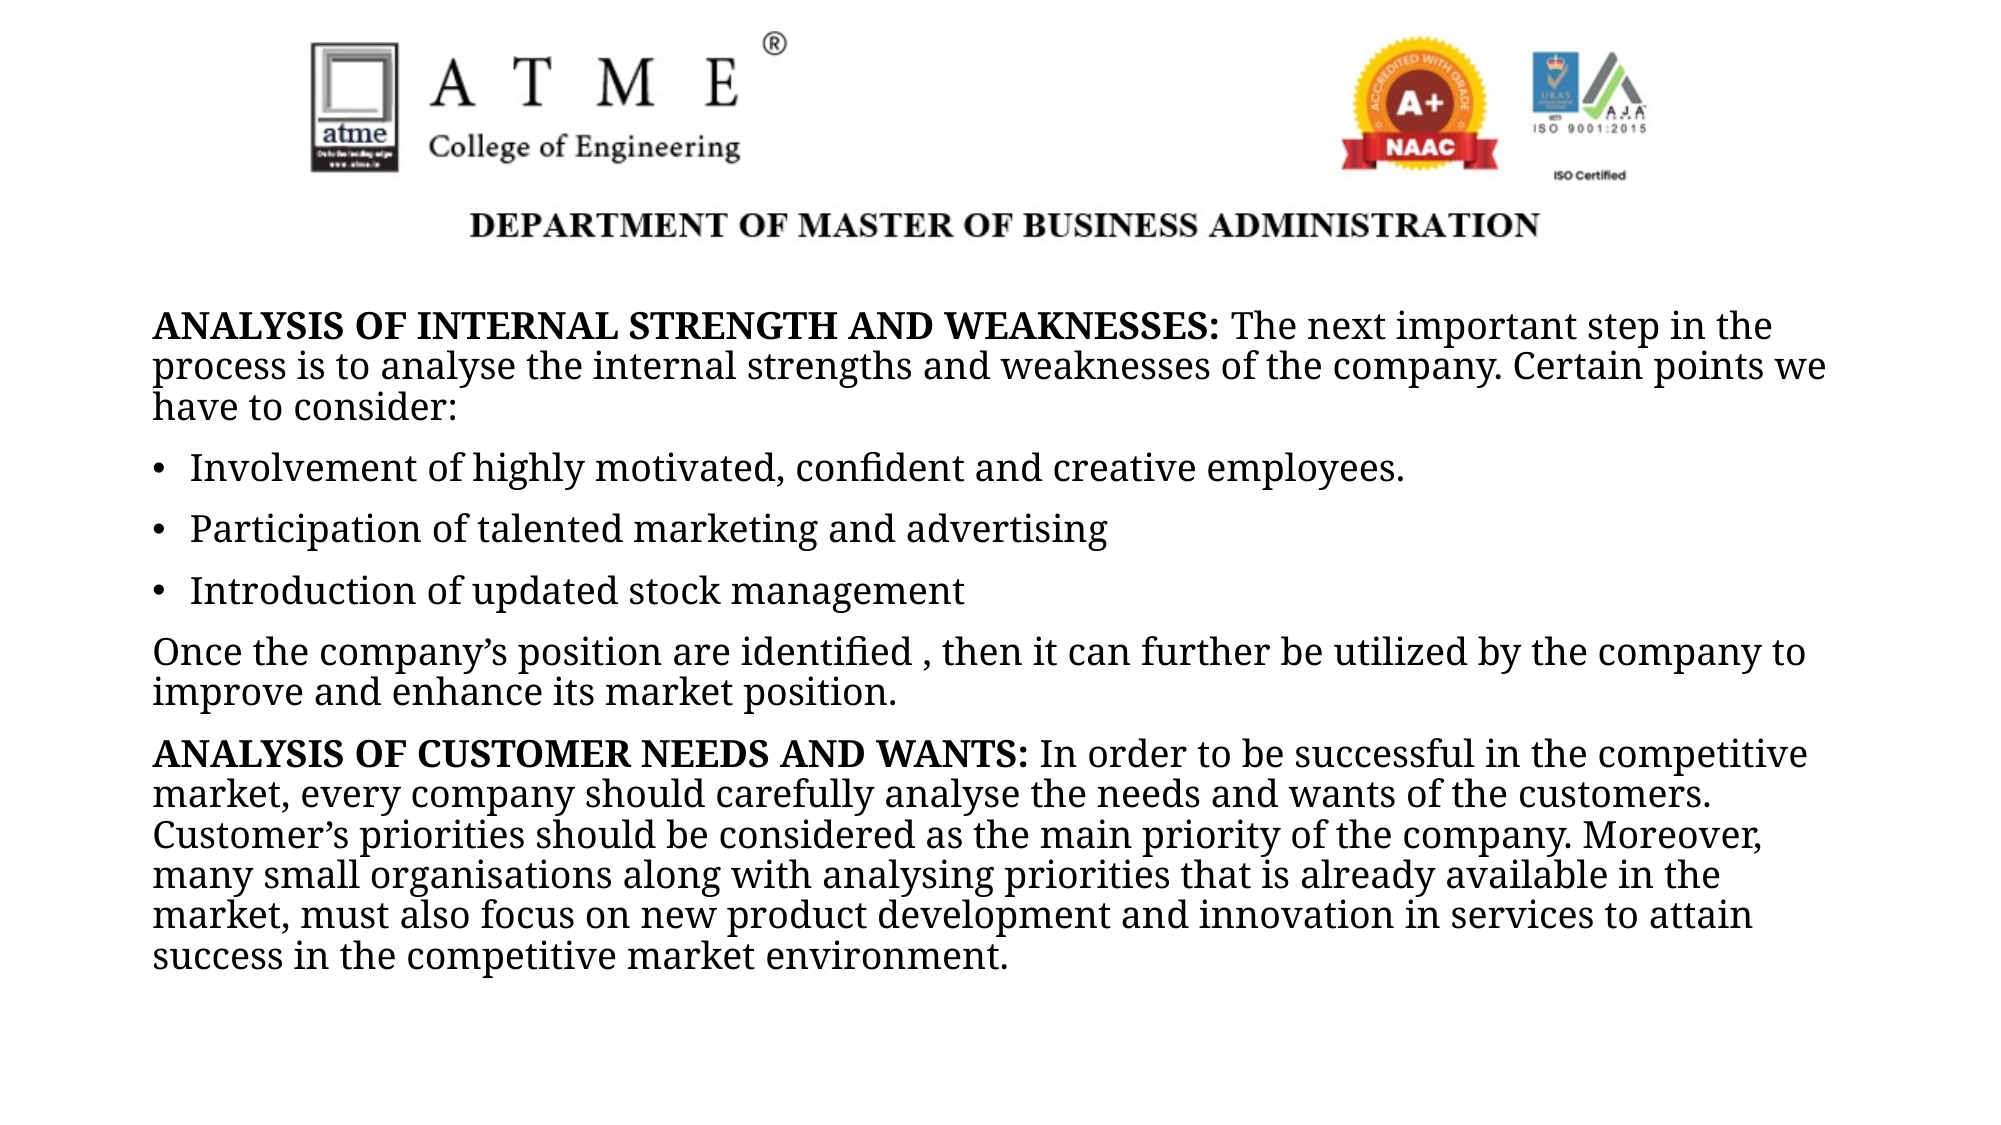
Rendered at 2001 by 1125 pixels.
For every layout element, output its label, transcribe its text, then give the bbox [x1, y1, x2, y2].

picture [303, 30, 1697, 245]
list ANALYSIS OF INTERNAL STRENGTH AND WEAKNESSES: The next important step in the process is to analyse the internal strengths and weaknesses of the company. Certain points we have to consider: Involvement of highly motivated, confident and creative employees. Participation of talented marketing and advertising Introduction of updated stock management Once the company’s position are identified , then it can further be utilized by the company to improve and enhance its market position. ANALYSIS OF CUSTOMER NEEDS AND WANTS: In order to be successful in the competitive market, every company should carefully analyse the needs and wants of the customers. Customer’s priorities should be considered as the main priority of the company. Moreover, many small organisations along with analysing priorities that is already available in the market, must also focus on new product development and innovation in services to attain success in the competitive market environment. [137, 299, 1863, 1014]
